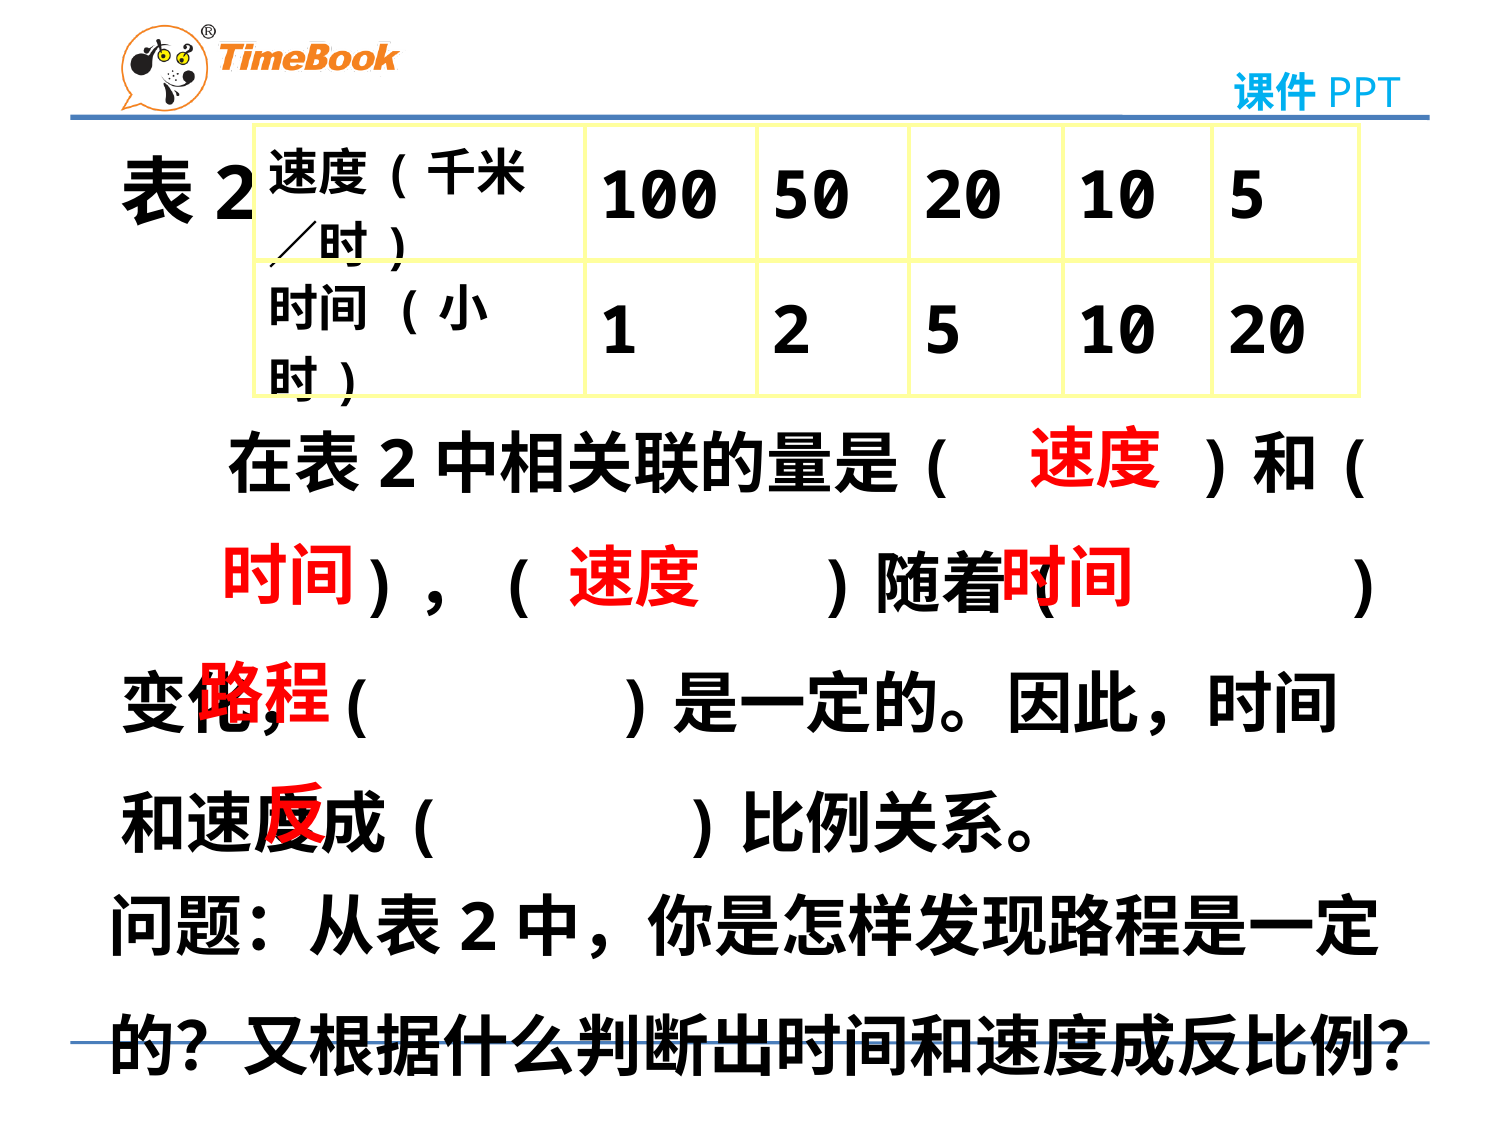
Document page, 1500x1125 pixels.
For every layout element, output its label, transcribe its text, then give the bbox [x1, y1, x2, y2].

table_cell 10 [1065, 263, 1210, 373]
table_cell 20 [1214, 263, 1357, 373]
table_header 10 [1065, 127, 1210, 258]
table_header 速度(千米∕时) [256, 127, 583, 258]
text_box 问题：从表2中，你是怎样发现路程是一定的？又根据什么判断出时间和速度成反比例？ [93, 836, 1465, 1092]
table_cell 2 [759, 263, 907, 373]
text_box 路程 [183, 643, 409, 739]
text_box 在表2中相关联的量是( )和( )，( )随着( )变化，( )是一定的。因此，时间和速度成( )比例关系。 [105, 373, 1407, 836]
text_box 速度 [553, 527, 786, 622]
table_cell 5 [911, 263, 1061, 373]
text_box 时间 [206, 525, 392, 621]
table_header 100 [587, 127, 755, 258]
text_box 反 [247, 764, 326, 836]
table_cell 1 [587, 263, 755, 373]
table_cell 时间 (小时) [256, 263, 583, 373]
text_box 速度 [1014, 408, 1223, 504]
table_header 5 [1214, 127, 1357, 258]
text_box 时间 [986, 527, 1210, 622]
table_header 20 [911, 127, 1061, 258]
picture [118, 22, 408, 113]
table_header 50 [759, 127, 907, 258]
text_box 表2 [105, 137, 252, 242]
